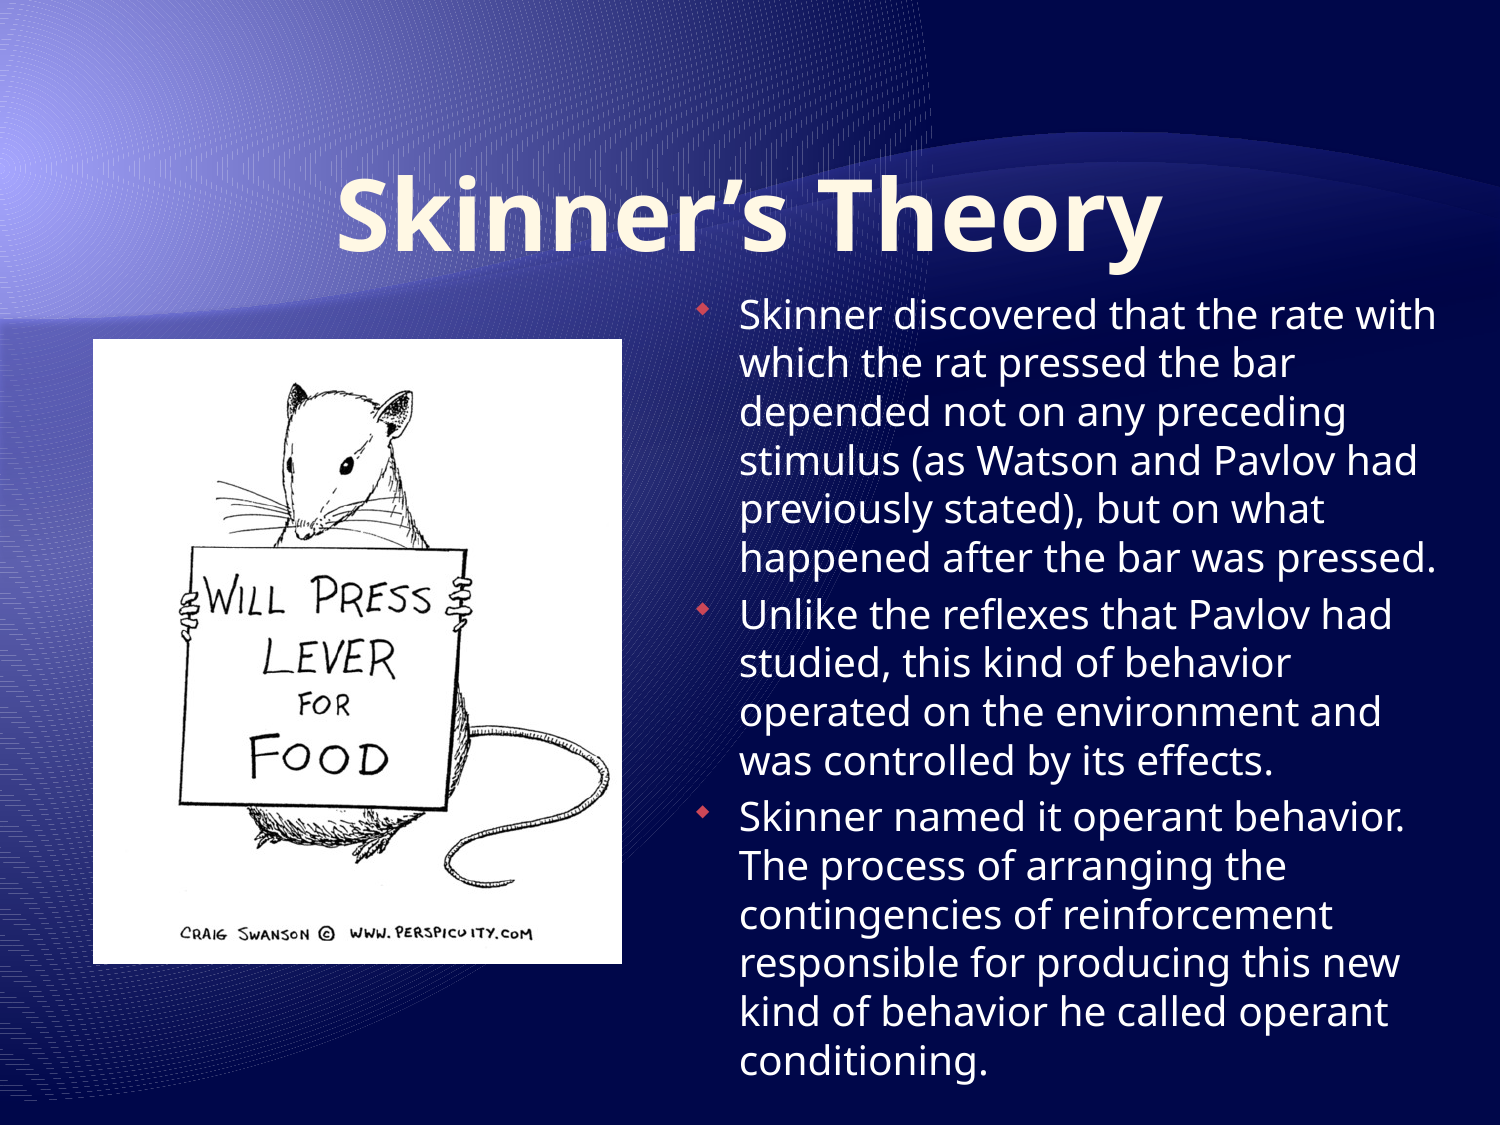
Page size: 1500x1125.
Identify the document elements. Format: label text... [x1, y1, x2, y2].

picture [93, 339, 622, 964]
title Skinner’s Theory [75, 23, 1425, 274]
list Skinner discovered that the rate with which the rat pressed the bar depended not on any preceding stimulus (as Watson and Pavlov had previously stated), but on what happened after the bar was pressed. Unlike the reflexes that Pavlov had studied, this kind of behavior operated on the environment and was controlled by its effects. Skinner named it operant behavior. The process of arranging the contingencies of reinforcement responsible for producing this new kind of behavior he called operant conditioning. [679, 281, 1465, 1125]
